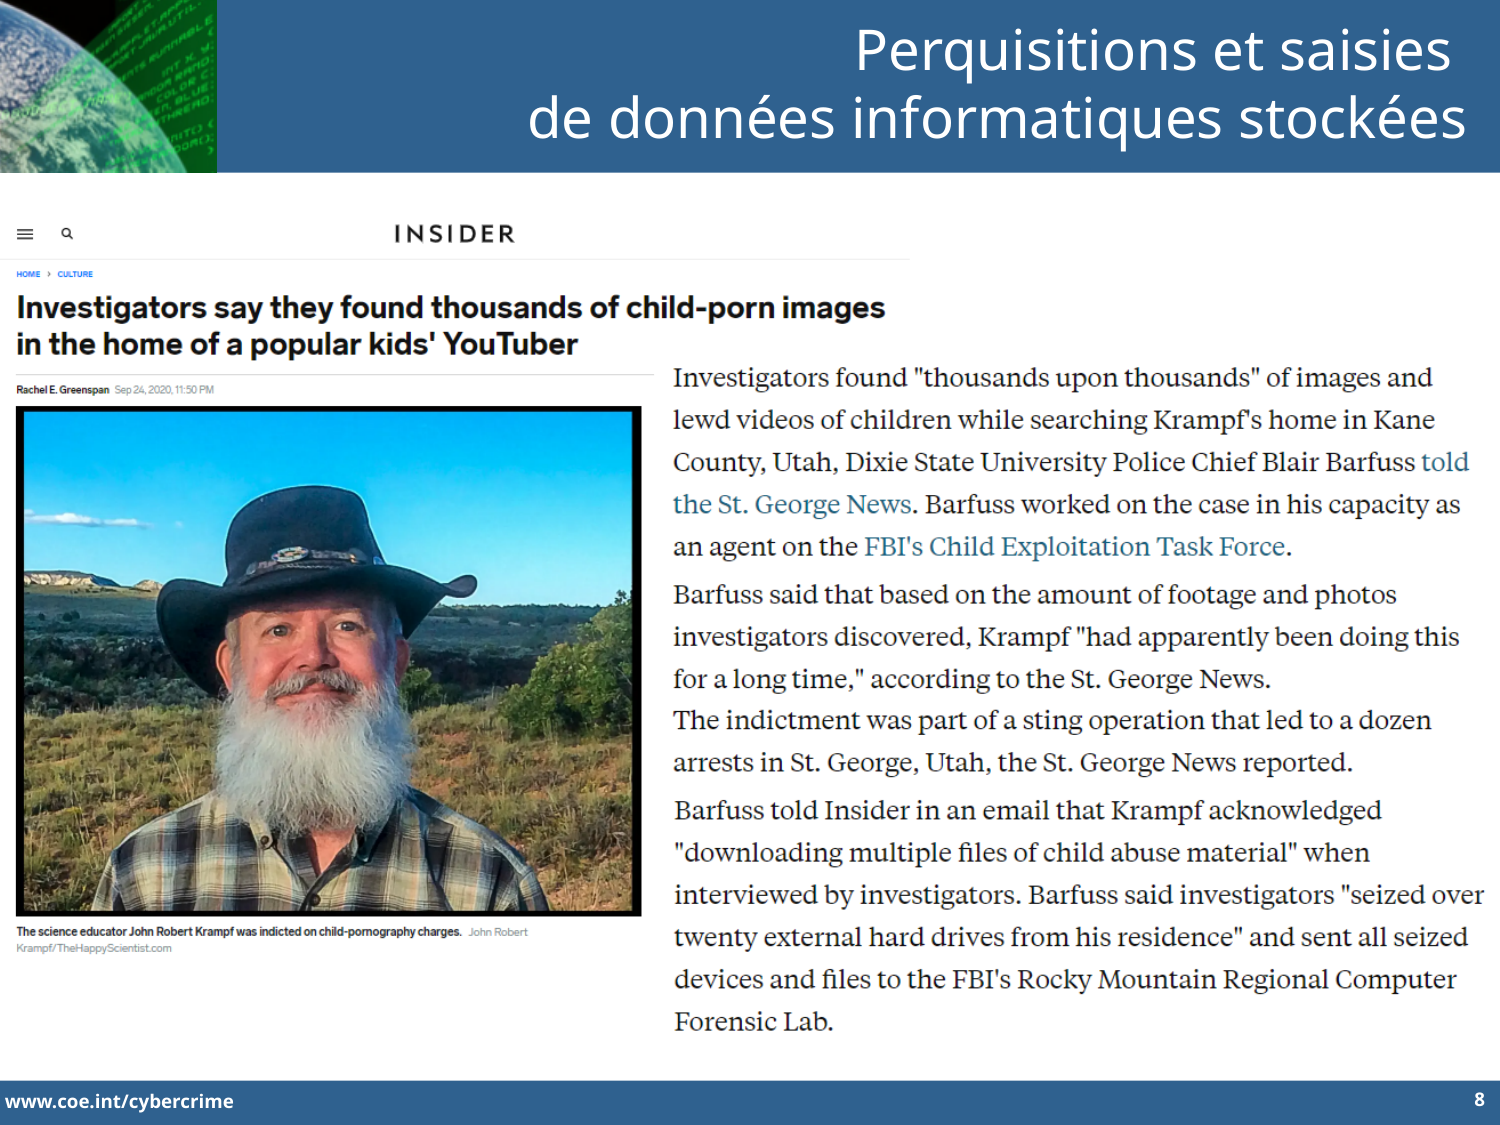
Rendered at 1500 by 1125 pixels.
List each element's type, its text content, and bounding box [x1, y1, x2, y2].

picture [0, 0, 217, 173]
text_box Perquisitions et saisies de données informatiques stockées [230, 7, 1483, 157]
picture [0, 212, 1500, 1041]
